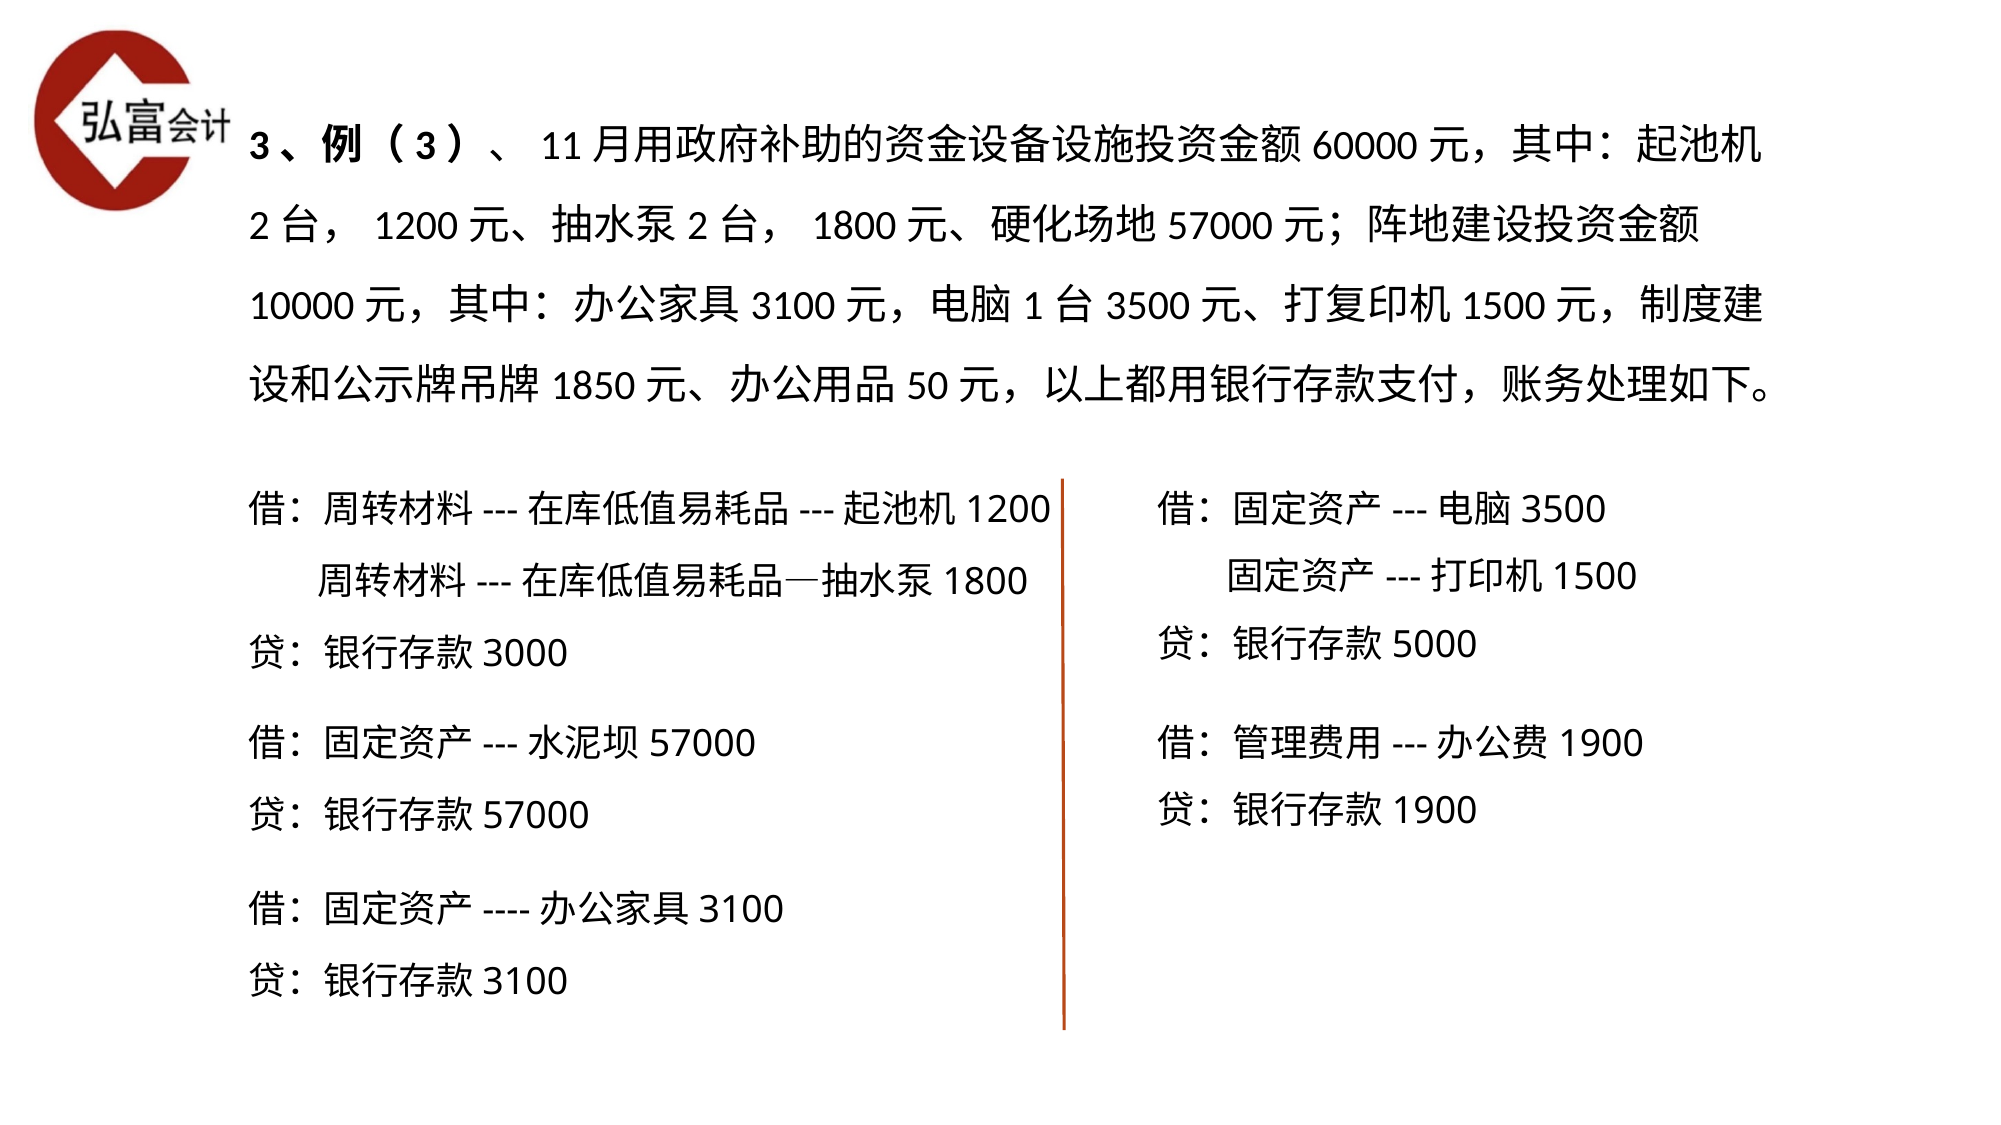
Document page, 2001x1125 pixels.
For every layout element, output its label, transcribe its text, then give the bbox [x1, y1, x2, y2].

picture [28, 9, 234, 239]
text_box 3、例（3）、11月用政府补助的资金设备设施投资金额60000元，其中：起池机2台，1200元、抽水泵2台，1800元、硬化场地57000元；阵地建设投资金额10000元，其中：办公家具3100元，电脑1台3500元、打复印机1500元，制度建设和公示牌吊牌1850元、办公用品50元，以上都用银行存款支付，账务处理如下。 借：周转材料---在库低值易耗品---起池机1200 周转材料---在库低值易耗品—抽水泵1800 贷：银行存款3000 借：固定资产---水泥坝57000 贷：银行存款57000 借：固定资产----办公家具3100 贷：银行存款3100 [233, 80, 1799, 1010]
text_box 借：固定资产---电脑3500 固定资产---打印机1500 贷：银行存款5000 借：管理费用---办公费1900 贷：银行存款1900 [1143, 454, 1660, 839]
